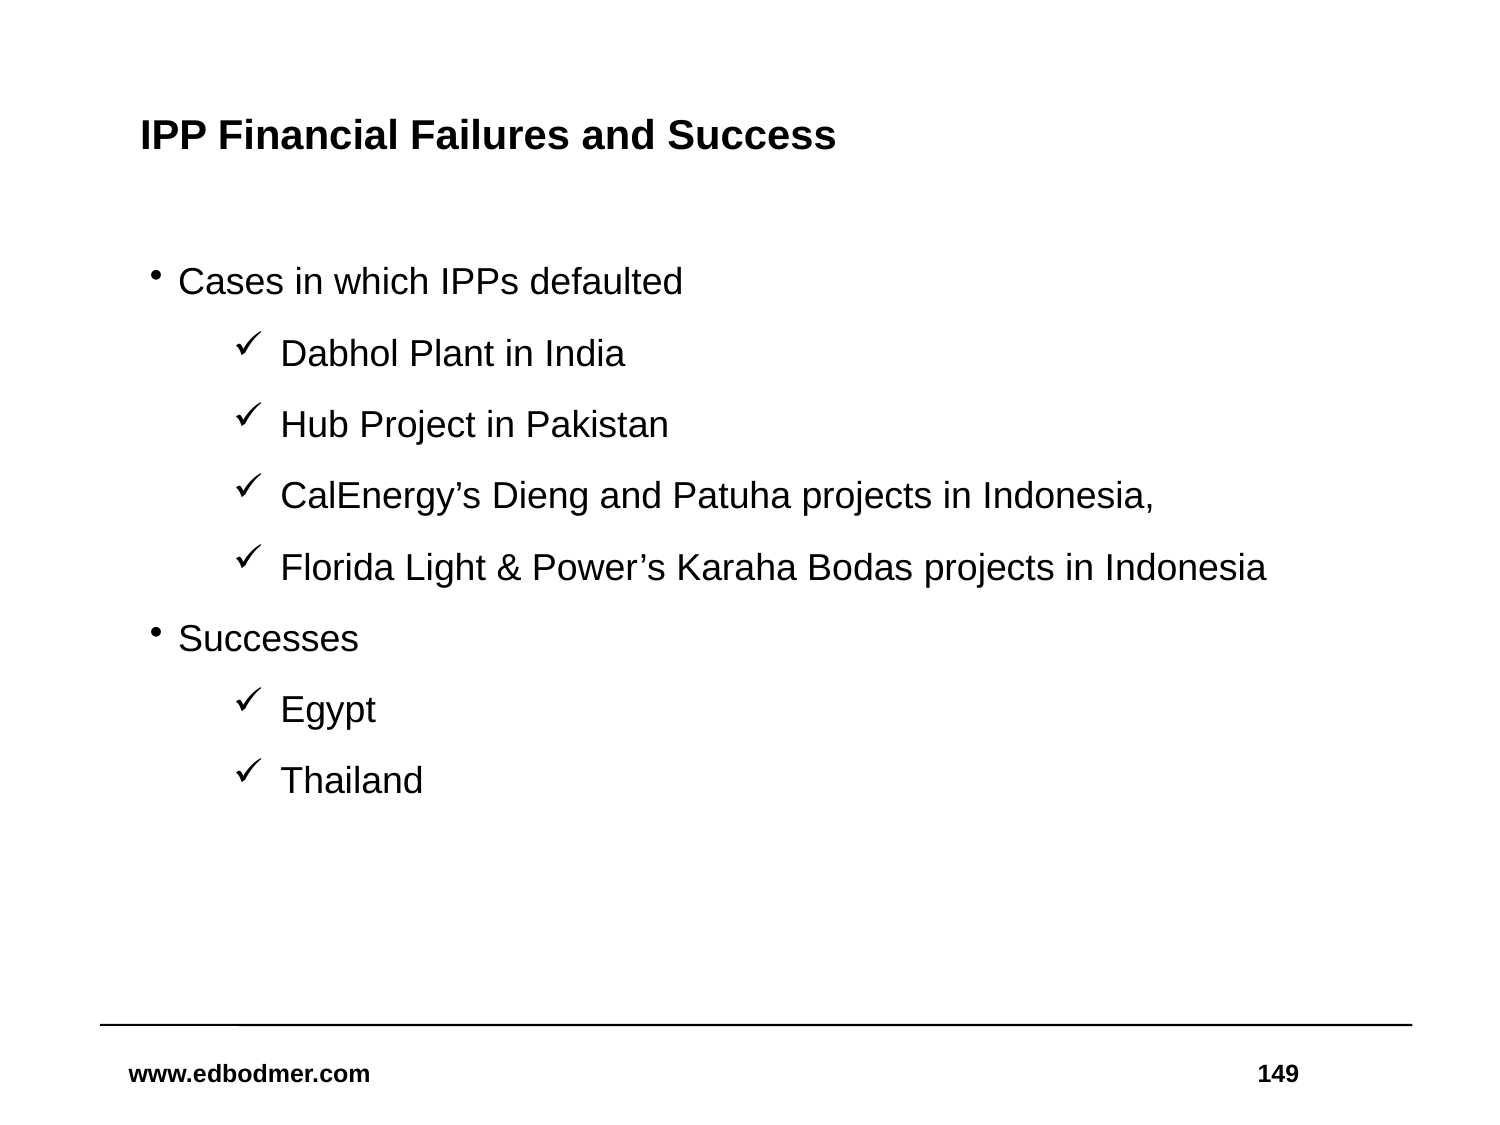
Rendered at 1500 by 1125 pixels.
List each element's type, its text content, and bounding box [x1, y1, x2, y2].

list Cases in which IPPs defaulted Dabhol Plant in India Hub Project in Pakistan CalEnergy’s Dieng and Patuha projects in Indonesia, Florida Light & Power’s Karaha Bodas projects in Indonesia Successes Egypt Thailand [125, 249, 1375, 1000]
title IPP Financial Failures and Success [125, 99, 1288, 225]
